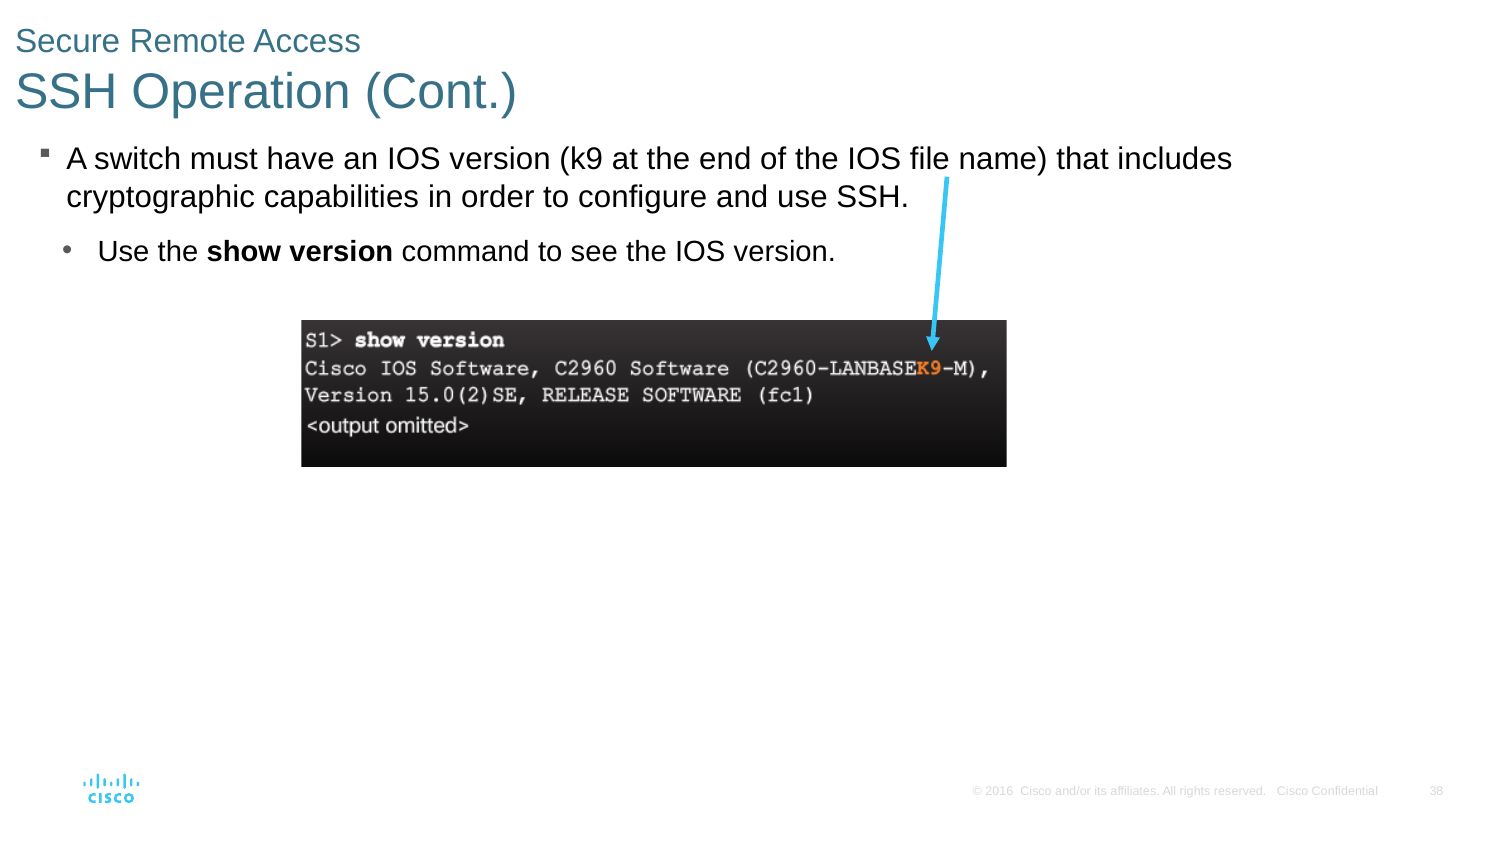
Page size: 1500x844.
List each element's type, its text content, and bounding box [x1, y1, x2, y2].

picture [301, 320, 1007, 467]
list A switch must have an IOS version (k9 at the end of the IOS file name) that includes cryptographic capabilities in order to configure and use SSH. Use the show version command to see the IOS version. [23, 131, 1367, 813]
title Secure Remote Access SSH Operation (Cont.) [0, 6, 1500, 131]
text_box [931, 176, 948, 352]
